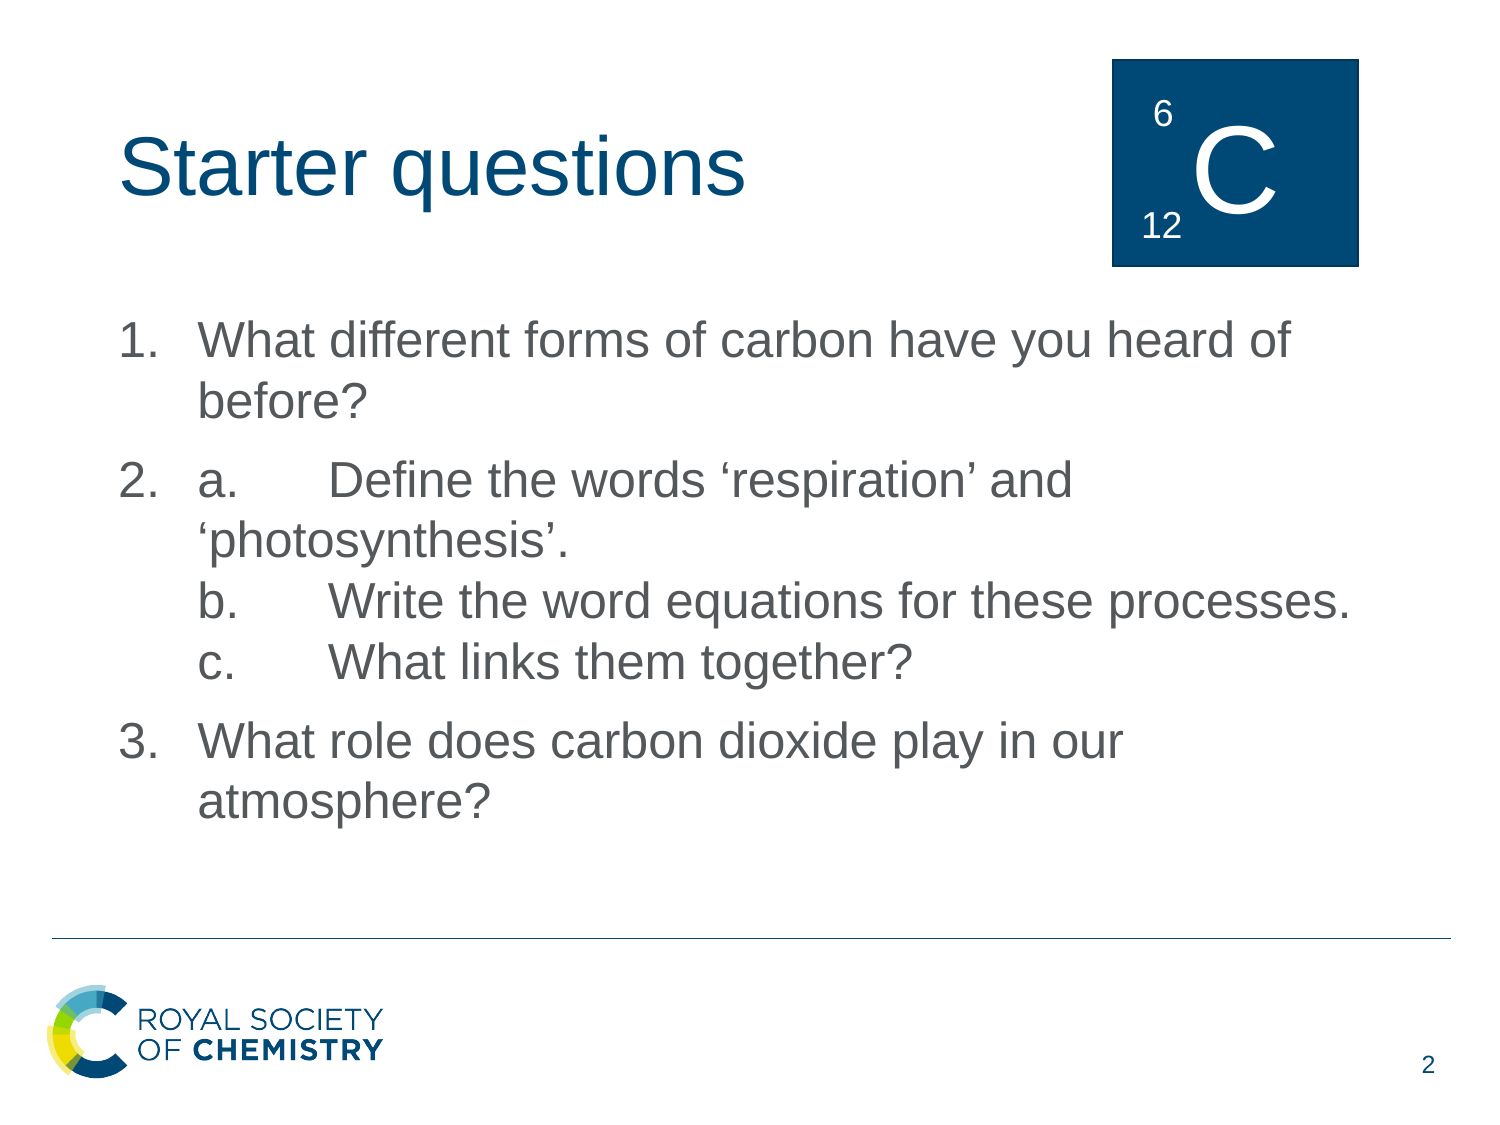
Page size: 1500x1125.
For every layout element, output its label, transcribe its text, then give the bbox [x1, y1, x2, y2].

slide_number 2 [1113, 1033, 1451, 1094]
list What different forms of carbon have you heard of before? a. Define the words ‘respiration’ and ‘photosynthesis’. b. Write the word equations for these processes. c. What links them together? What role does carbon dioxide play in our atmosphere? [103, 299, 1397, 898]
text_box 6 [1138, 81, 1183, 141]
text_box C [1112, 59, 1359, 267]
title Starter questions [103, 59, 1397, 278]
text_box 12 [1126, 193, 1201, 254]
picture [0, 938, 430, 1125]
